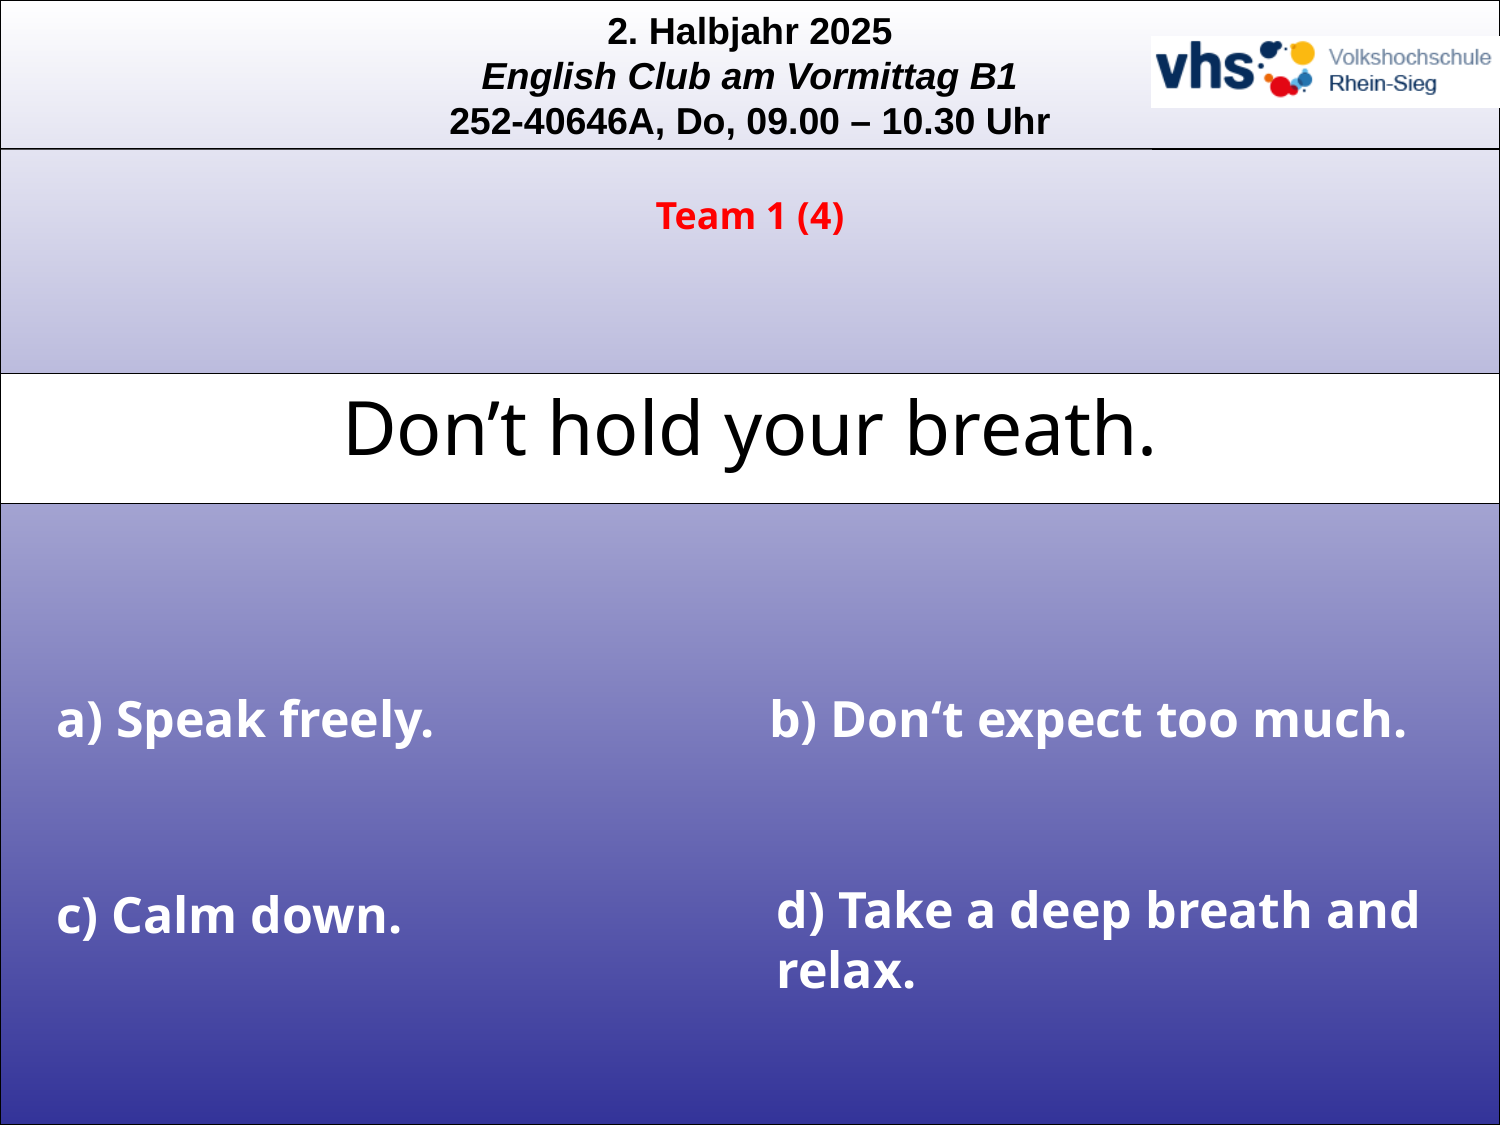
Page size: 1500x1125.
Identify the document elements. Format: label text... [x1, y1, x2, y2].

text_box Team 1 (4) [0, 184, 1500, 245]
text_box c) Calm down. [41, 876, 715, 952]
picture [1151, 36, 1500, 108]
text_box d) Take a deep breath and relax. [761, 871, 1500, 1007]
text_box a) Speak freely. [41, 680, 703, 756]
title Don’t hold your breath. [0, 373, 1500, 504]
text_box b) Don‘t expect too much. [754, 680, 1500, 756]
